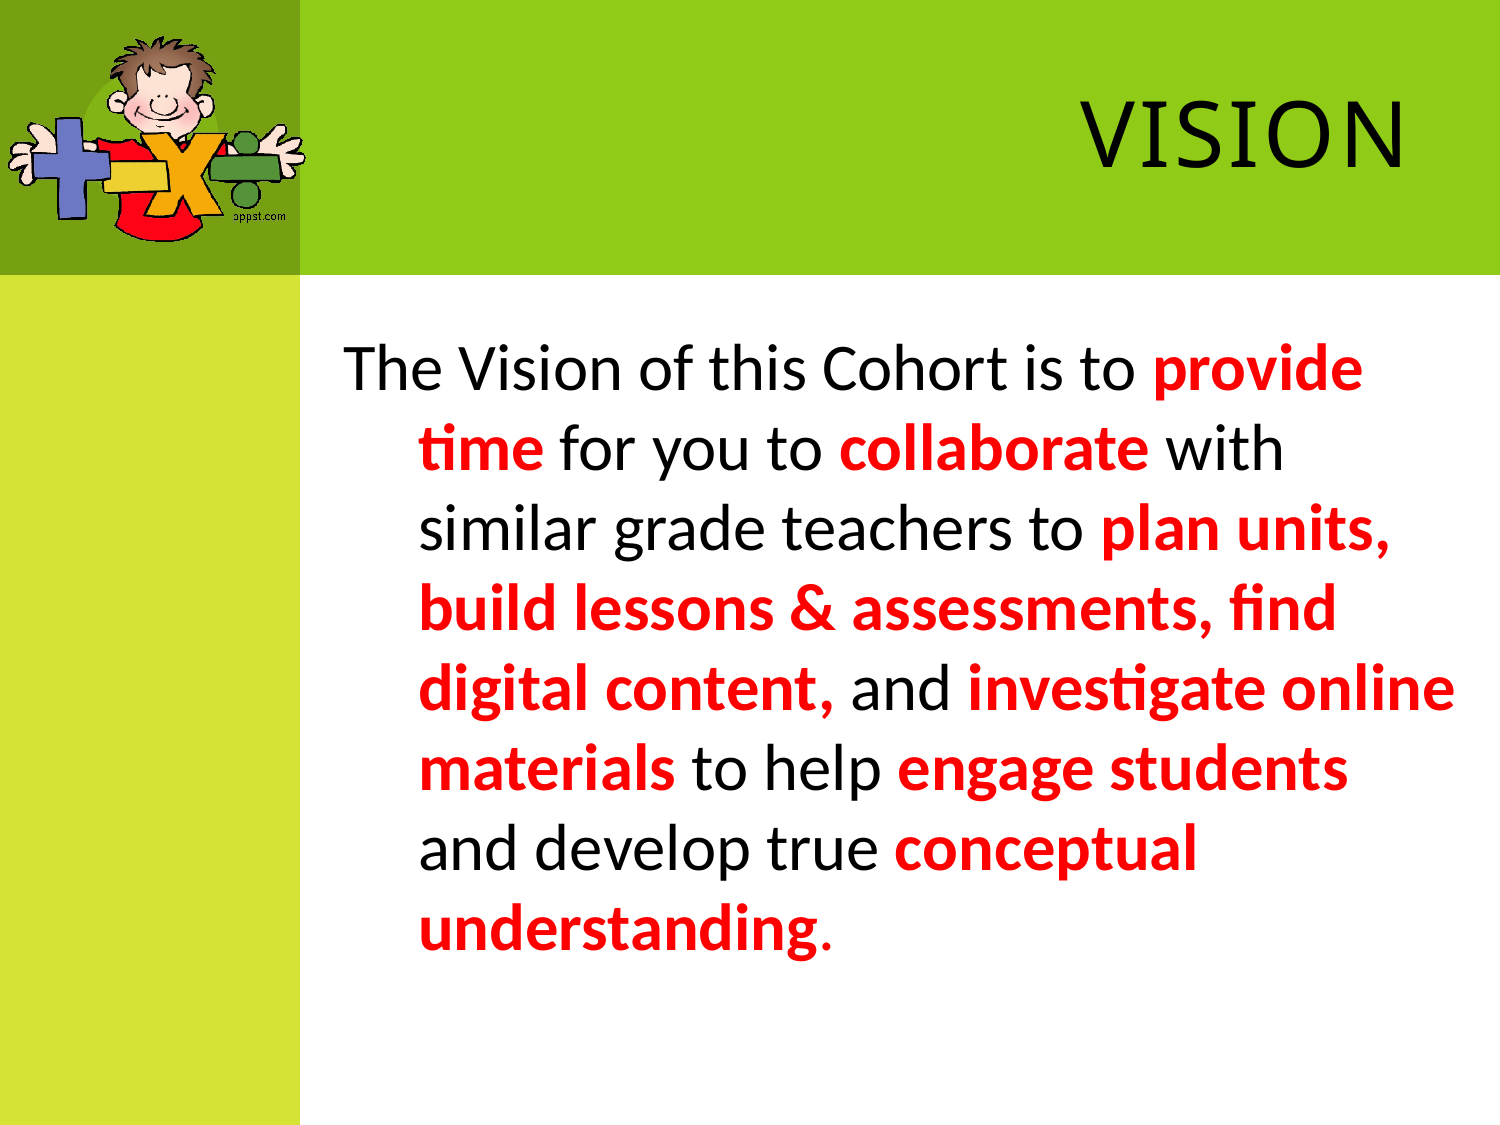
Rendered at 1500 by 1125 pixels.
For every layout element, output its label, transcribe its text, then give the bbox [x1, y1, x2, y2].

list The Vision of this Cohort is to provide time for you to collaborate with similar grade teachers to plan units, build lessons & assessments, find digital content, and investigate online materials to help engage students and develop true conceptual understanding. [328, 316, 1477, 1067]
picture [0, 34, 317, 243]
title VISION [399, 37, 1425, 225]
